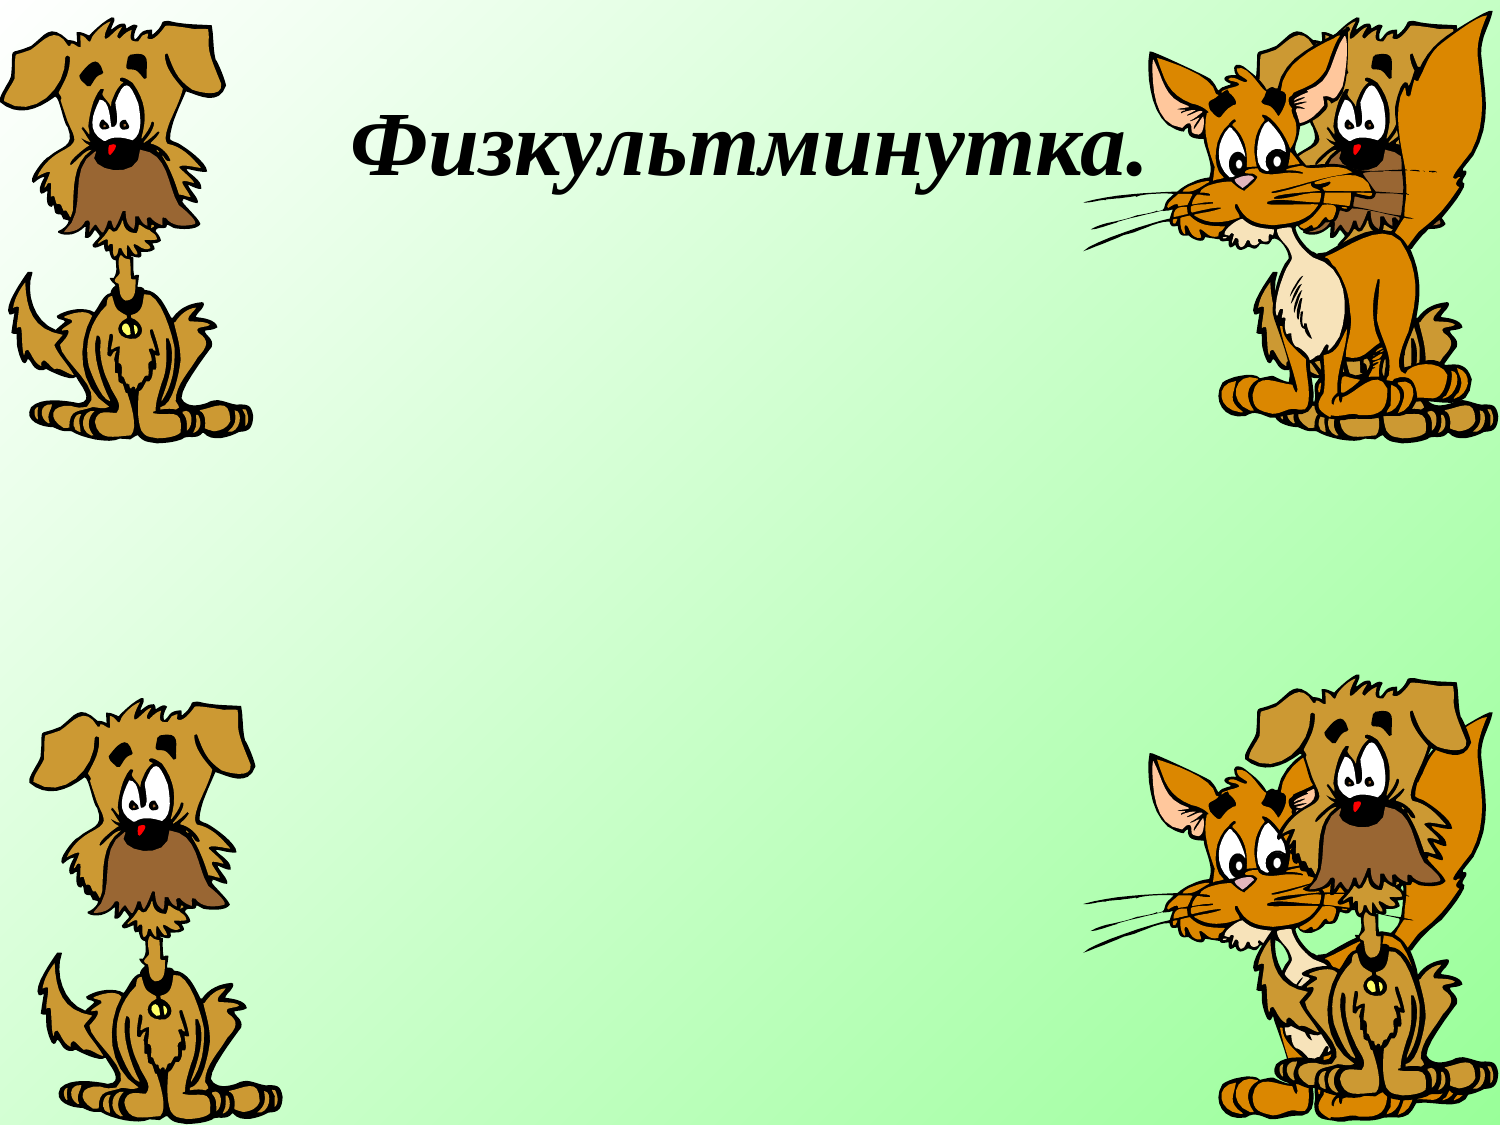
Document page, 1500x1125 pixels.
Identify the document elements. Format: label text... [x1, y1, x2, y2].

picture [0, 0, 256, 445]
title Физкультминутка. [259, 45, 1077, 233]
picture [29, 680, 285, 1125]
picture [1082, 0, 1500, 445]
picture [1082, 656, 1500, 1125]
